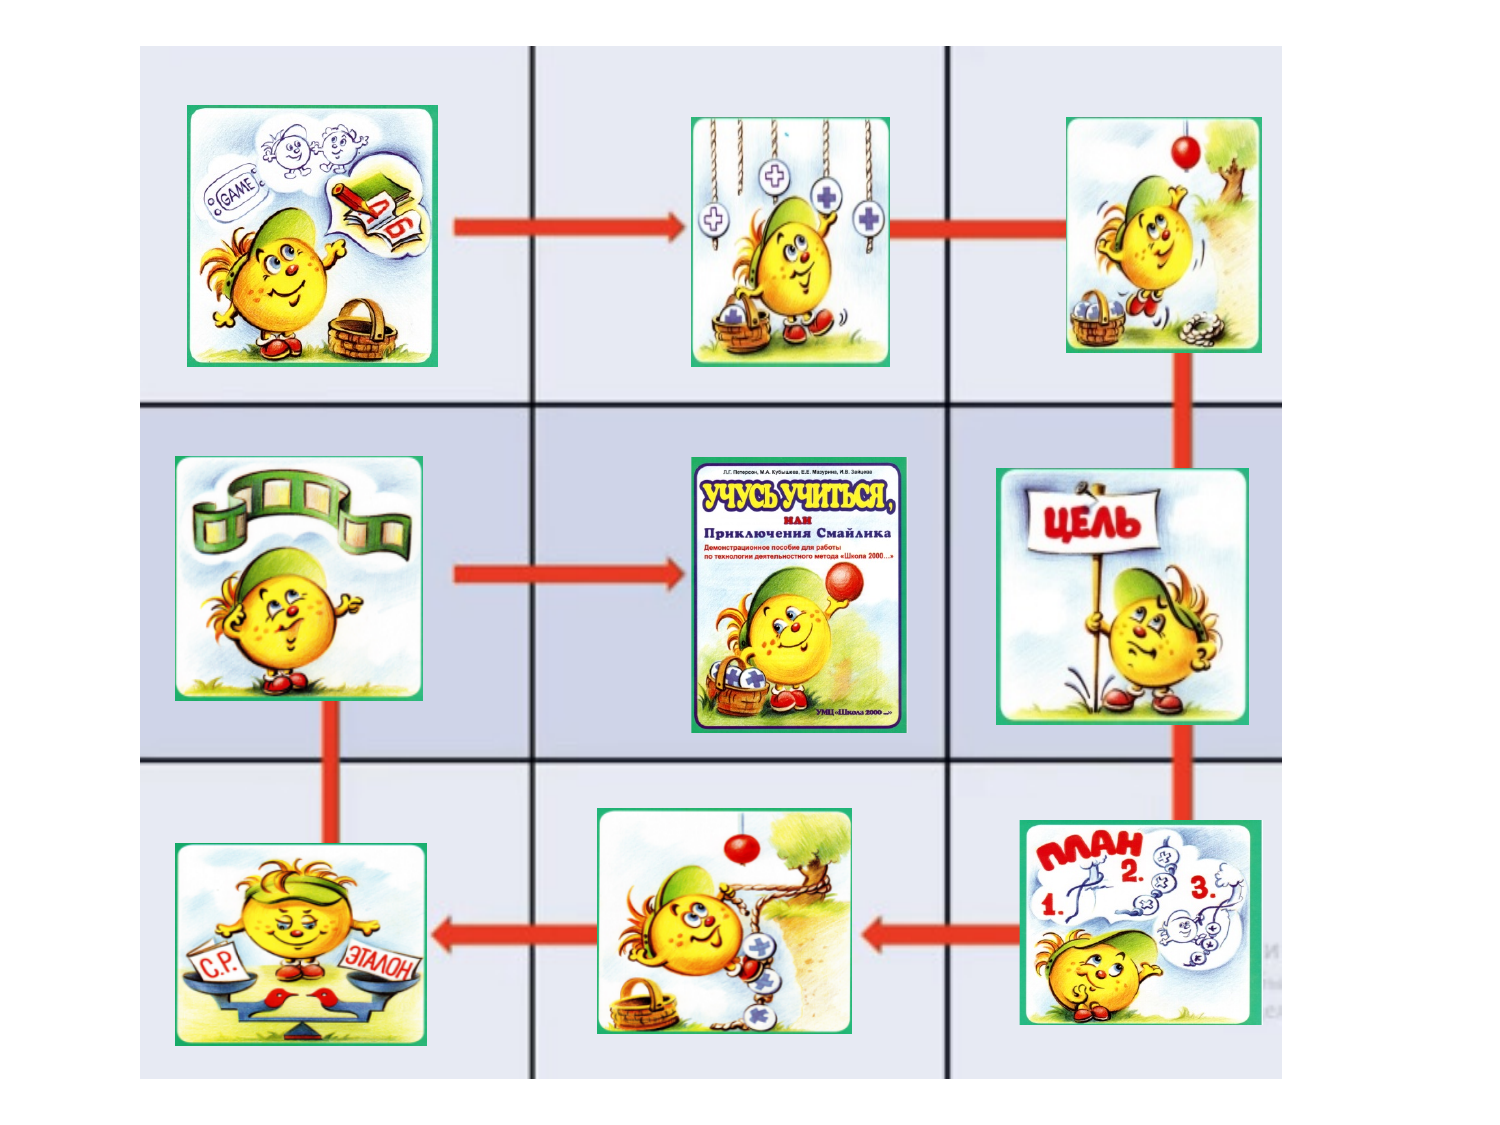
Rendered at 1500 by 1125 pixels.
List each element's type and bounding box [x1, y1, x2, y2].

picture [140, 46, 1282, 1079]
